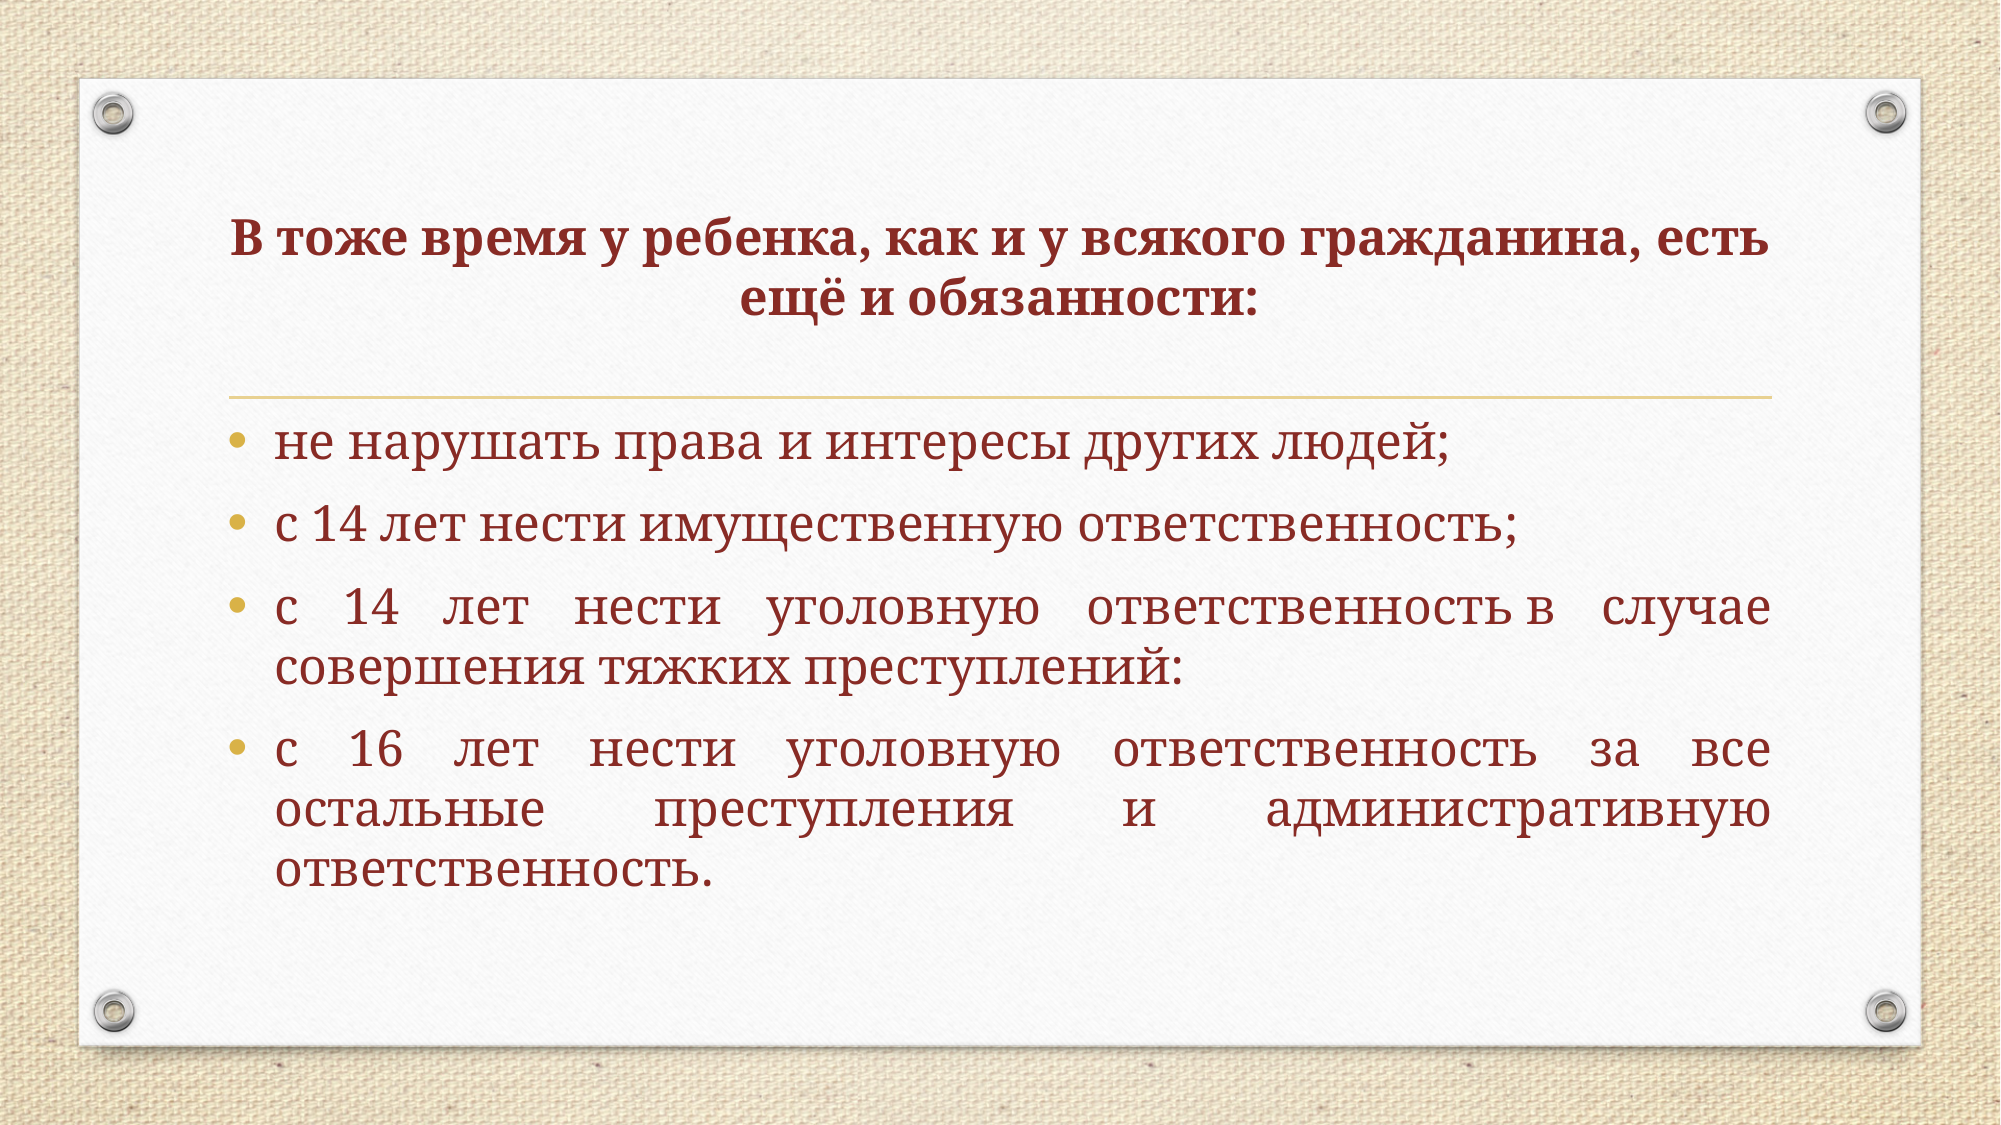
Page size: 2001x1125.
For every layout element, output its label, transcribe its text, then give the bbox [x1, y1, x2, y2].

list не нарушать права и интересы других людей; с 14 лет нести имущественную ответственность; с 14 лет нести уголовную ответственность в случае совершения тяжких преступлений: с 16 лет нести уголовную ответственность за все остальные преступления и административную ответственность. [212, 401, 1788, 964]
picture [0, 0, 2001, 1125]
title В тоже время у ребенка, как и у всякого гражданина, есть ещё и обязанности: [212, 161, 1788, 370]
